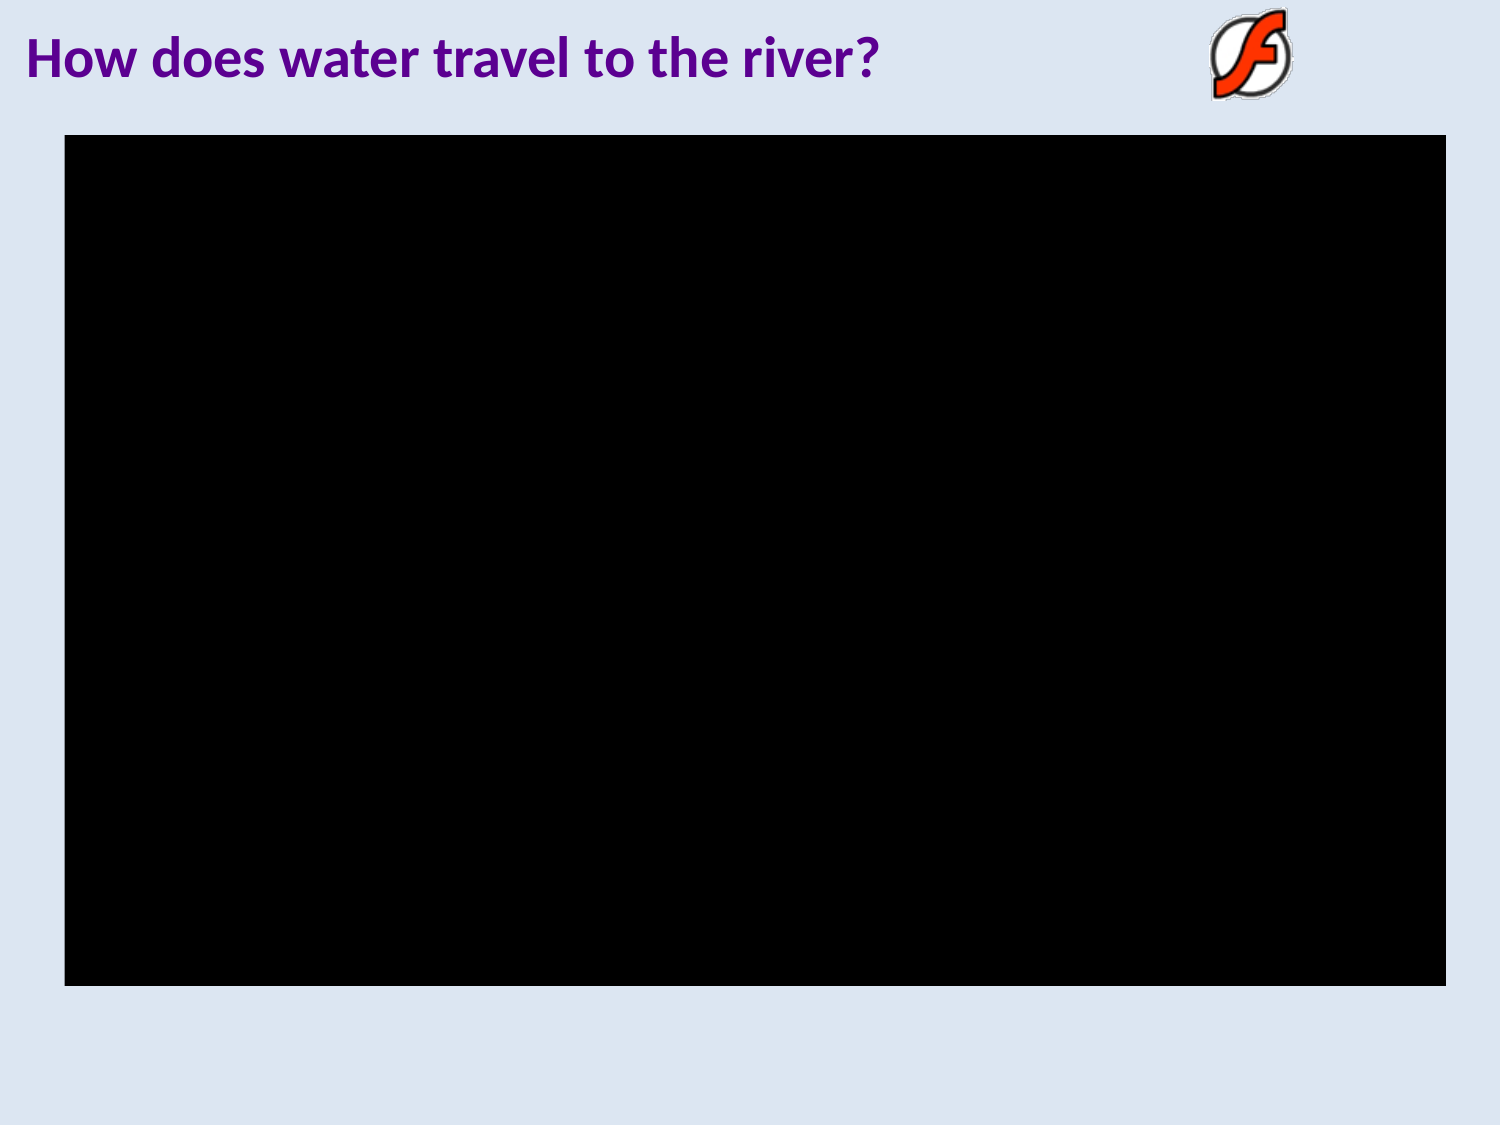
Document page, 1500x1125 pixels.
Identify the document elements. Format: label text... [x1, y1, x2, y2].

picture [1208, 6, 1294, 102]
text_box How does water travel to the river? [11, 11, 939, 97]
